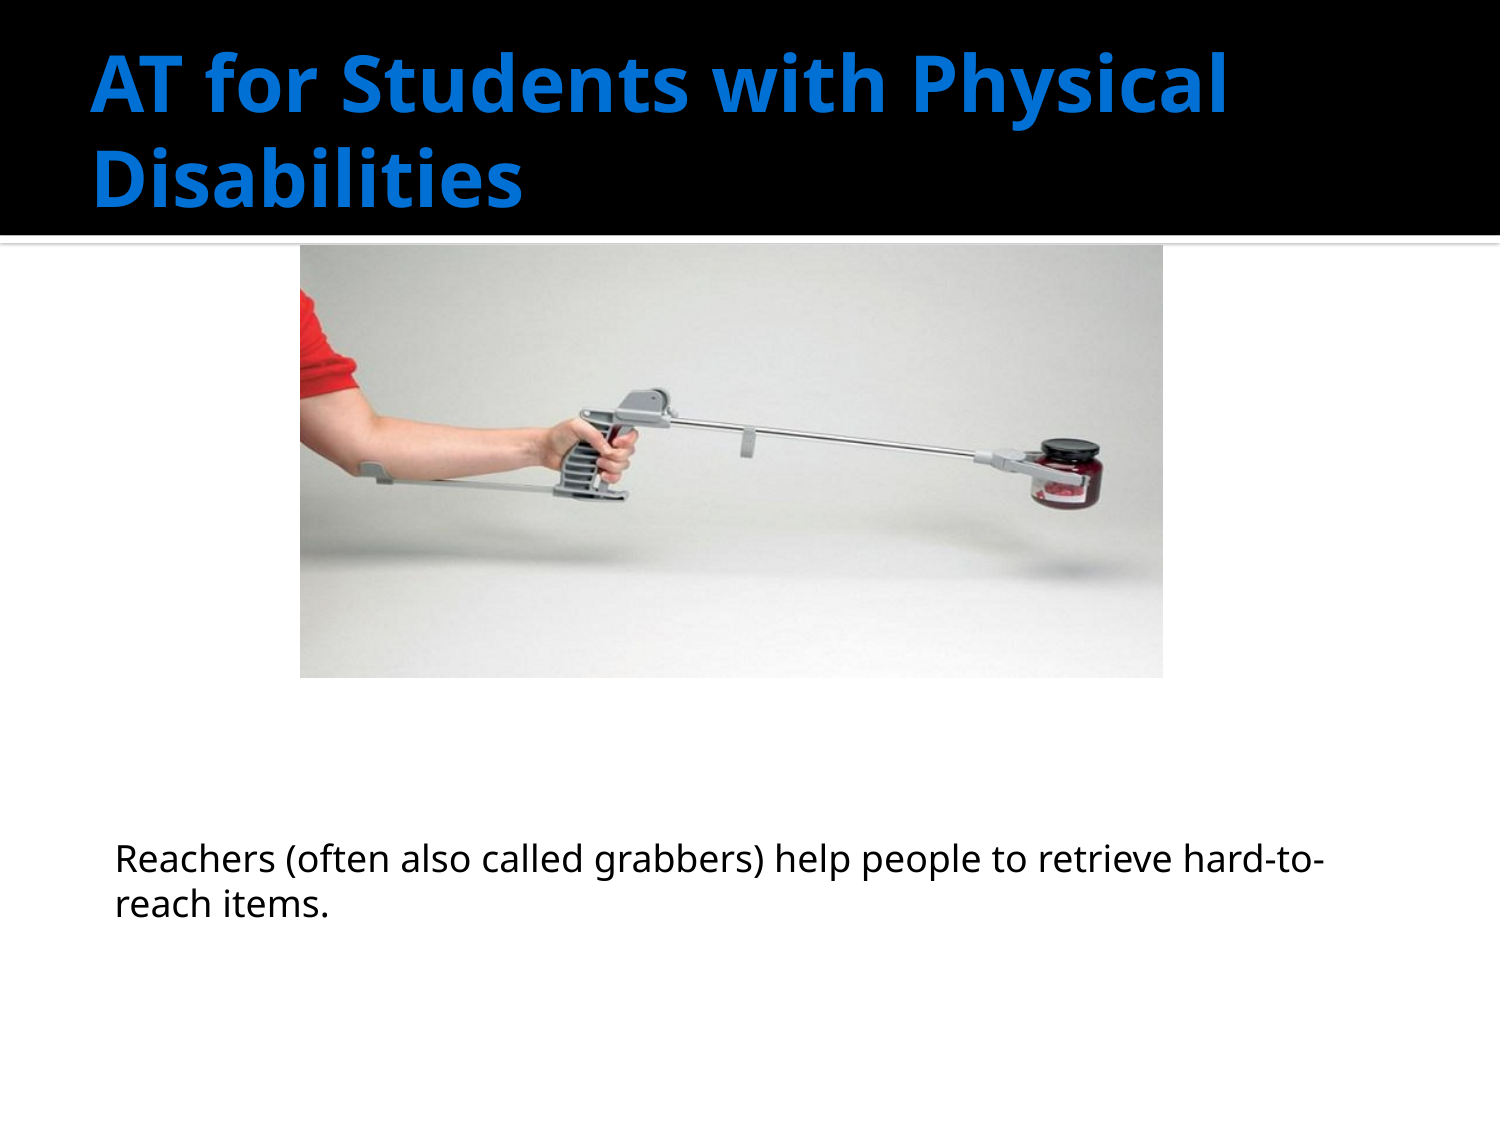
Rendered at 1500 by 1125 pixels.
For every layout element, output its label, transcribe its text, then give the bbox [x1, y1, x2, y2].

text_box Reachers (often also called grabbers) help people to retrieve hard-to-reach items. [99, 737, 1388, 933]
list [299, 245, 1163, 678]
title AT for Students with Physical Disabilities [75, 25, 1425, 231]
